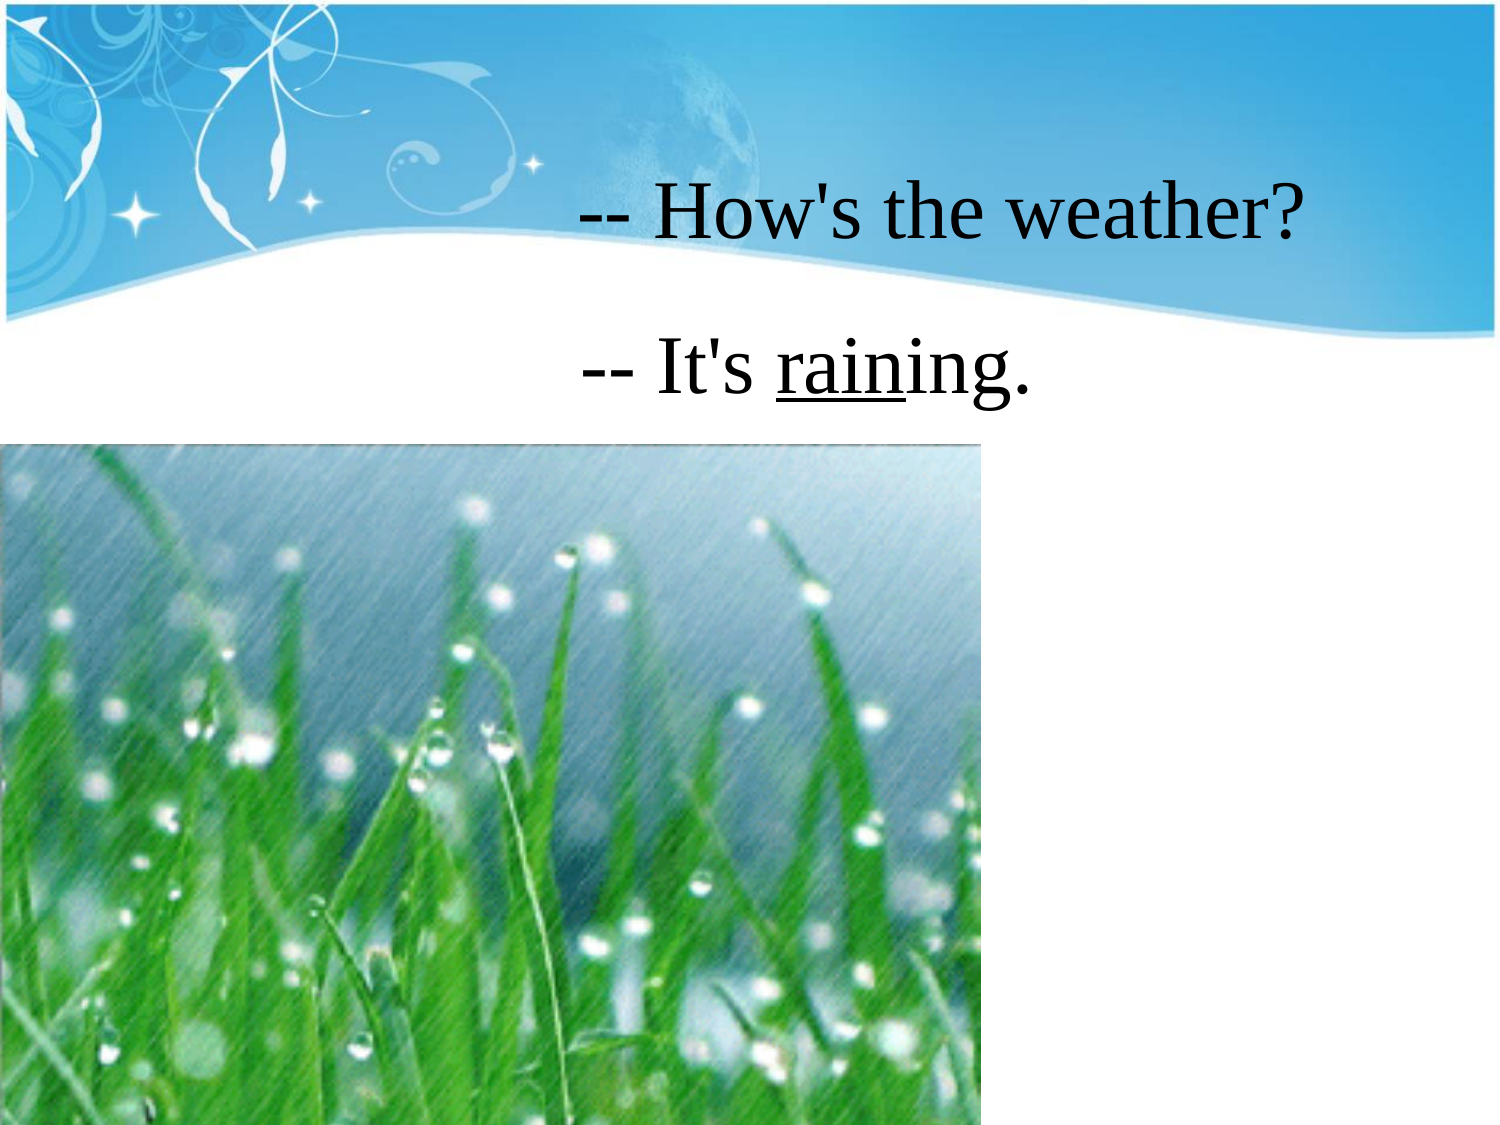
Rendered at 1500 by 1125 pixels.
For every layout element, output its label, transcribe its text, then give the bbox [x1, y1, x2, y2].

text_box -- How's the weather? [562, 147, 1425, 263]
picture [0, 0, 1500, 1125]
text_box -- It's raining. [565, 302, 1181, 418]
